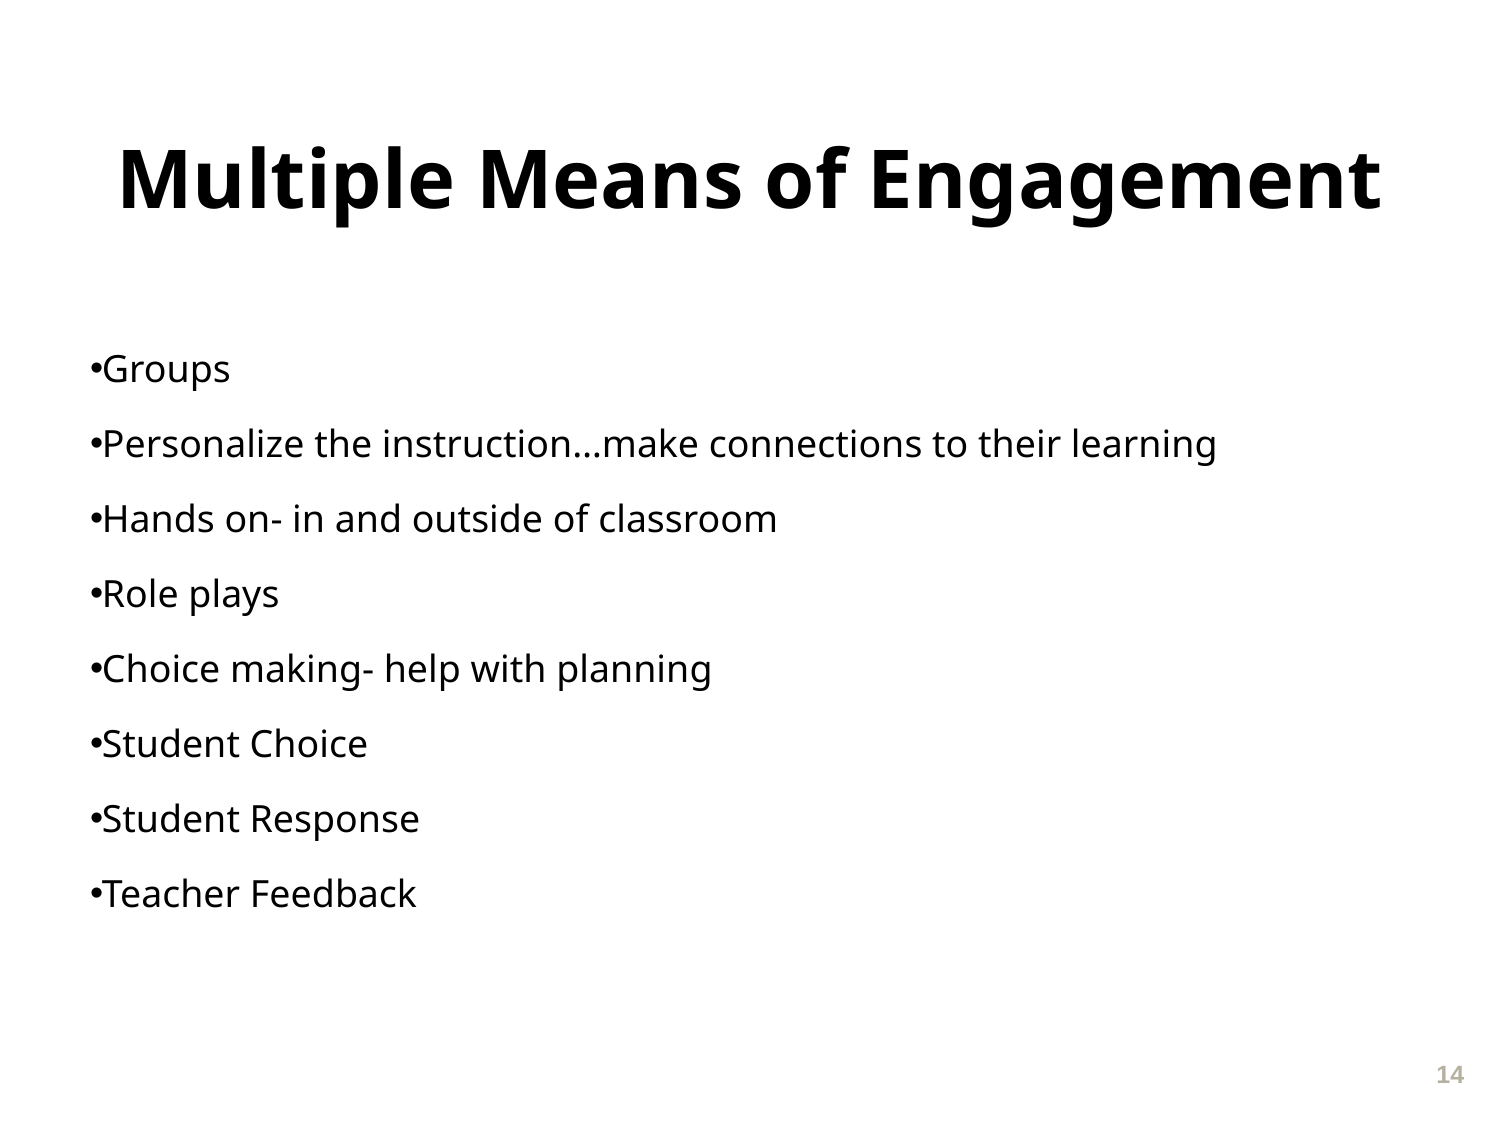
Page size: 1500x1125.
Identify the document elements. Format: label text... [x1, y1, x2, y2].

slide_number 14 [1413, 1034, 1488, 1113]
title Multiple Means of Engagement [75, 45, 1425, 233]
list Groups Personalize the instruction…make connections to their learning Hands on- in and outside of classroom Role plays Choice making- help with planning Student Choice Student Response Teacher Feedback [75, 312, 1425, 925]
